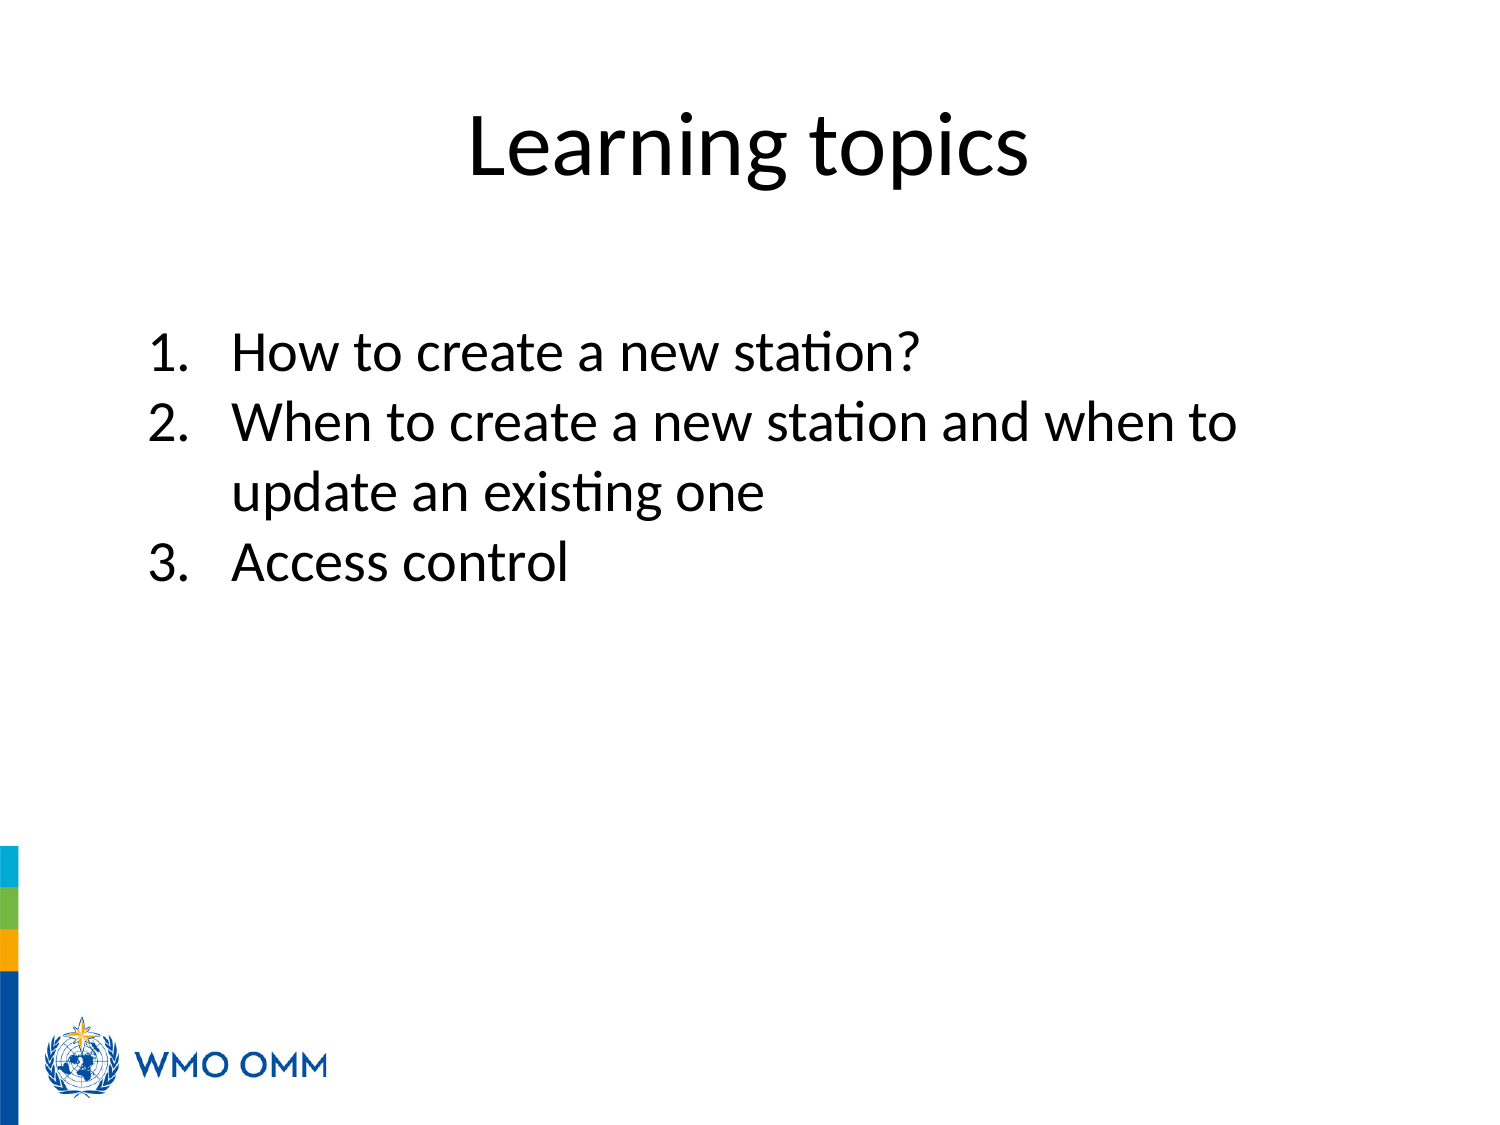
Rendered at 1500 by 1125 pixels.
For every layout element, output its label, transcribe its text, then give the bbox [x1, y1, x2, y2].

picture [0, 845, 327, 1125]
text_box How to create a new station? When to create a new station and when to update an existing one Access control [132, 305, 1361, 601]
title Learning topics [75, 45, 1425, 233]
